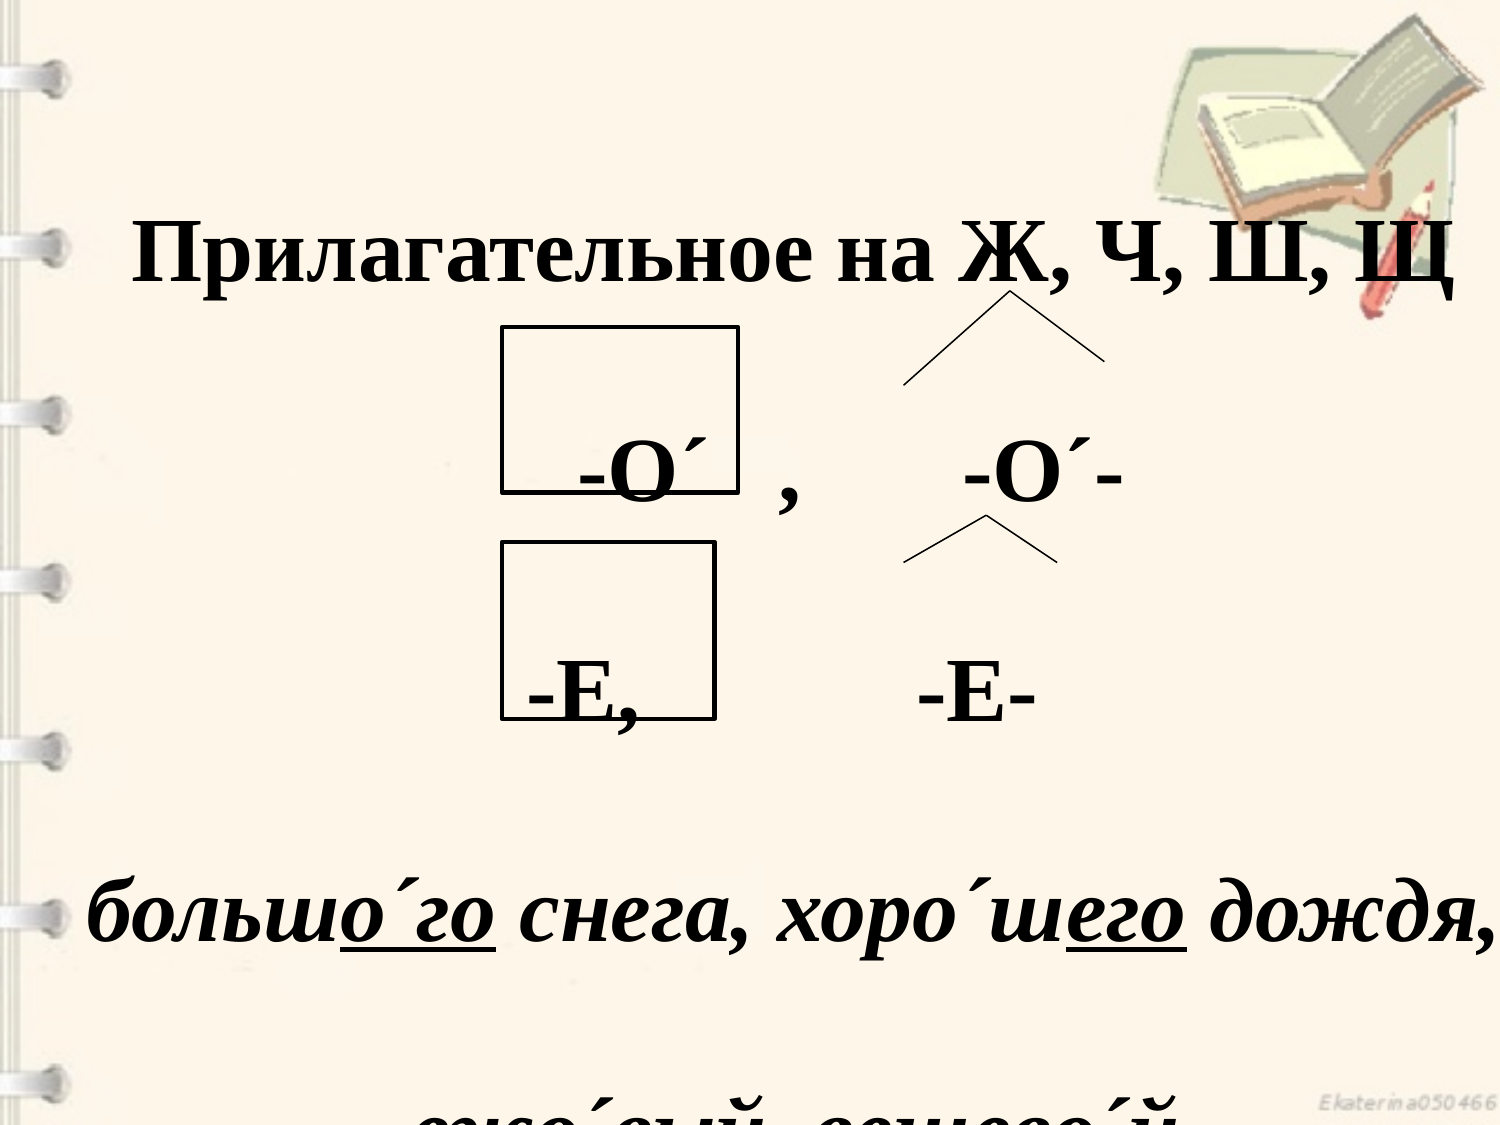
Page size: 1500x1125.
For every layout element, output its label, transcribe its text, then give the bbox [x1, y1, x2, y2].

text_box [500, 540, 717, 721]
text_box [1009, 290, 1105, 362]
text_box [985, 514, 1058, 563]
text_box [500, 325, 740, 495]
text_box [903, 290, 1010, 386]
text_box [903, 514, 984, 563]
title Прилагательное на Ж, Ч, Ш, Щ -О´ , -О´- -Е, -Е- большо´го снега, хоро´шего дождя, ежо´вый, вещево´й [53, 564, 1500, 806]
